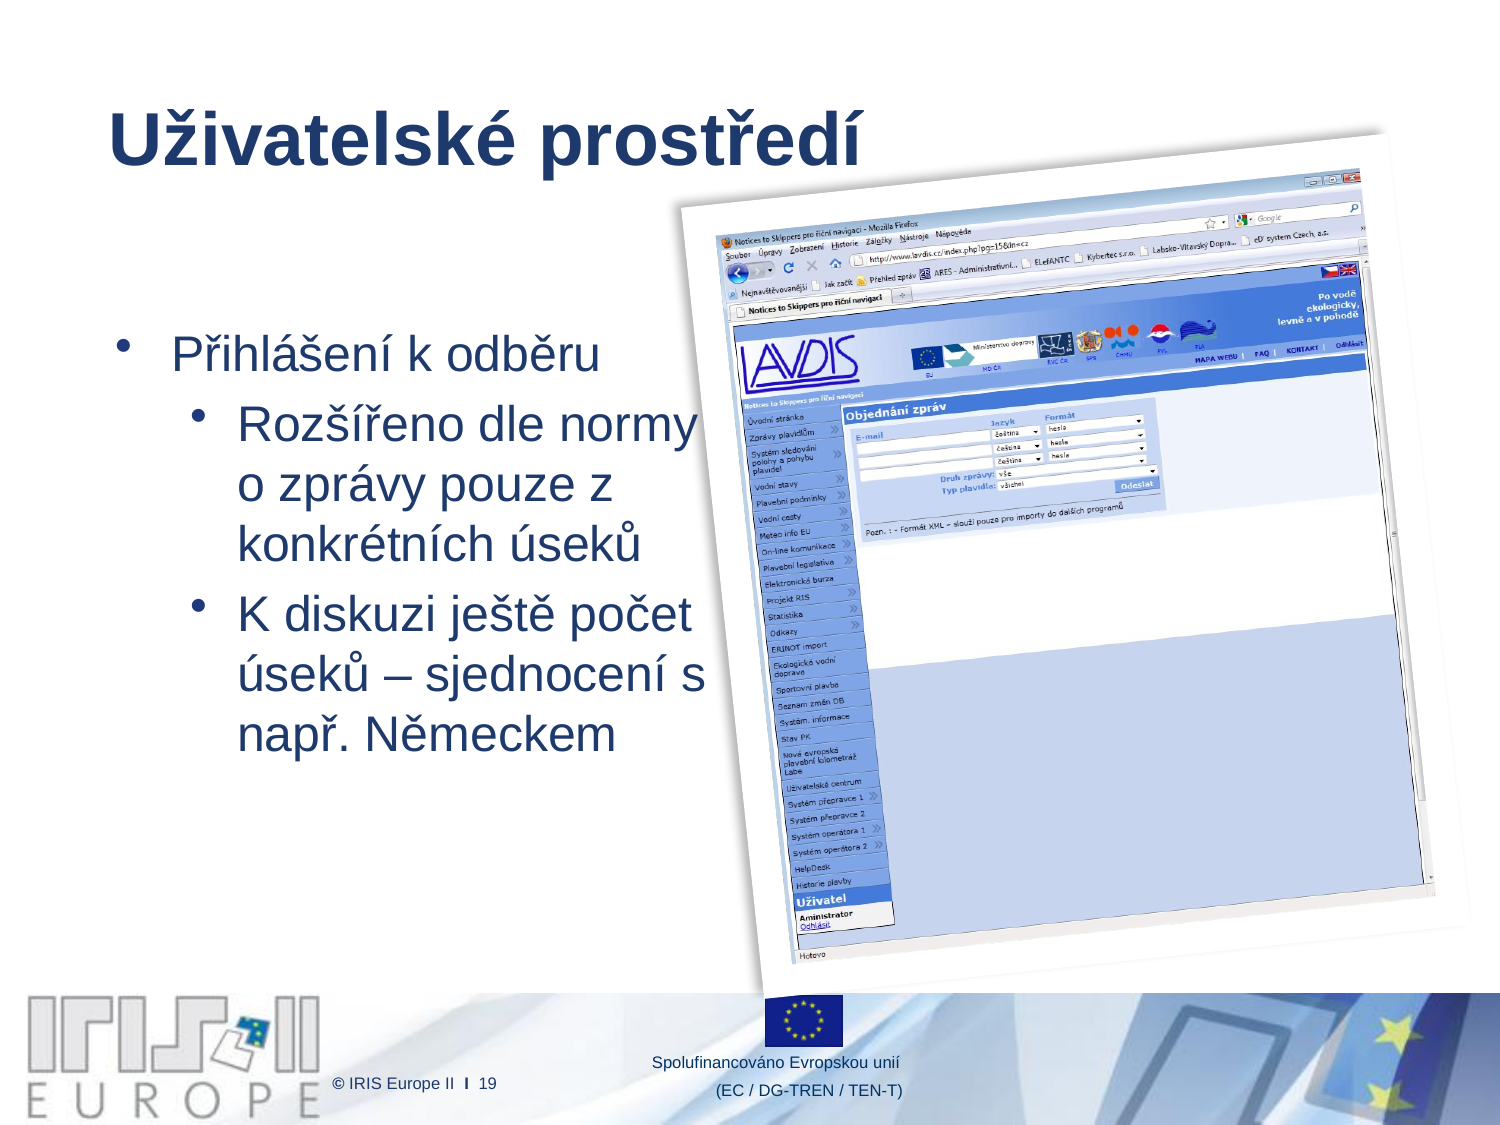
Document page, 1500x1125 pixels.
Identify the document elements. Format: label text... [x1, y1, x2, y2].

list Přihlášení k odběru Rozšířeno dle normy o zprávy pouze z konkrétních úseků K diskuzi ještě počet úseků – sjednocení s např. Německem [100, 314, 727, 965]
title Uživatelské prostředí [93, 81, 1393, 189]
picture [0, 993, 1500, 1125]
picture [717, 169, 1435, 964]
